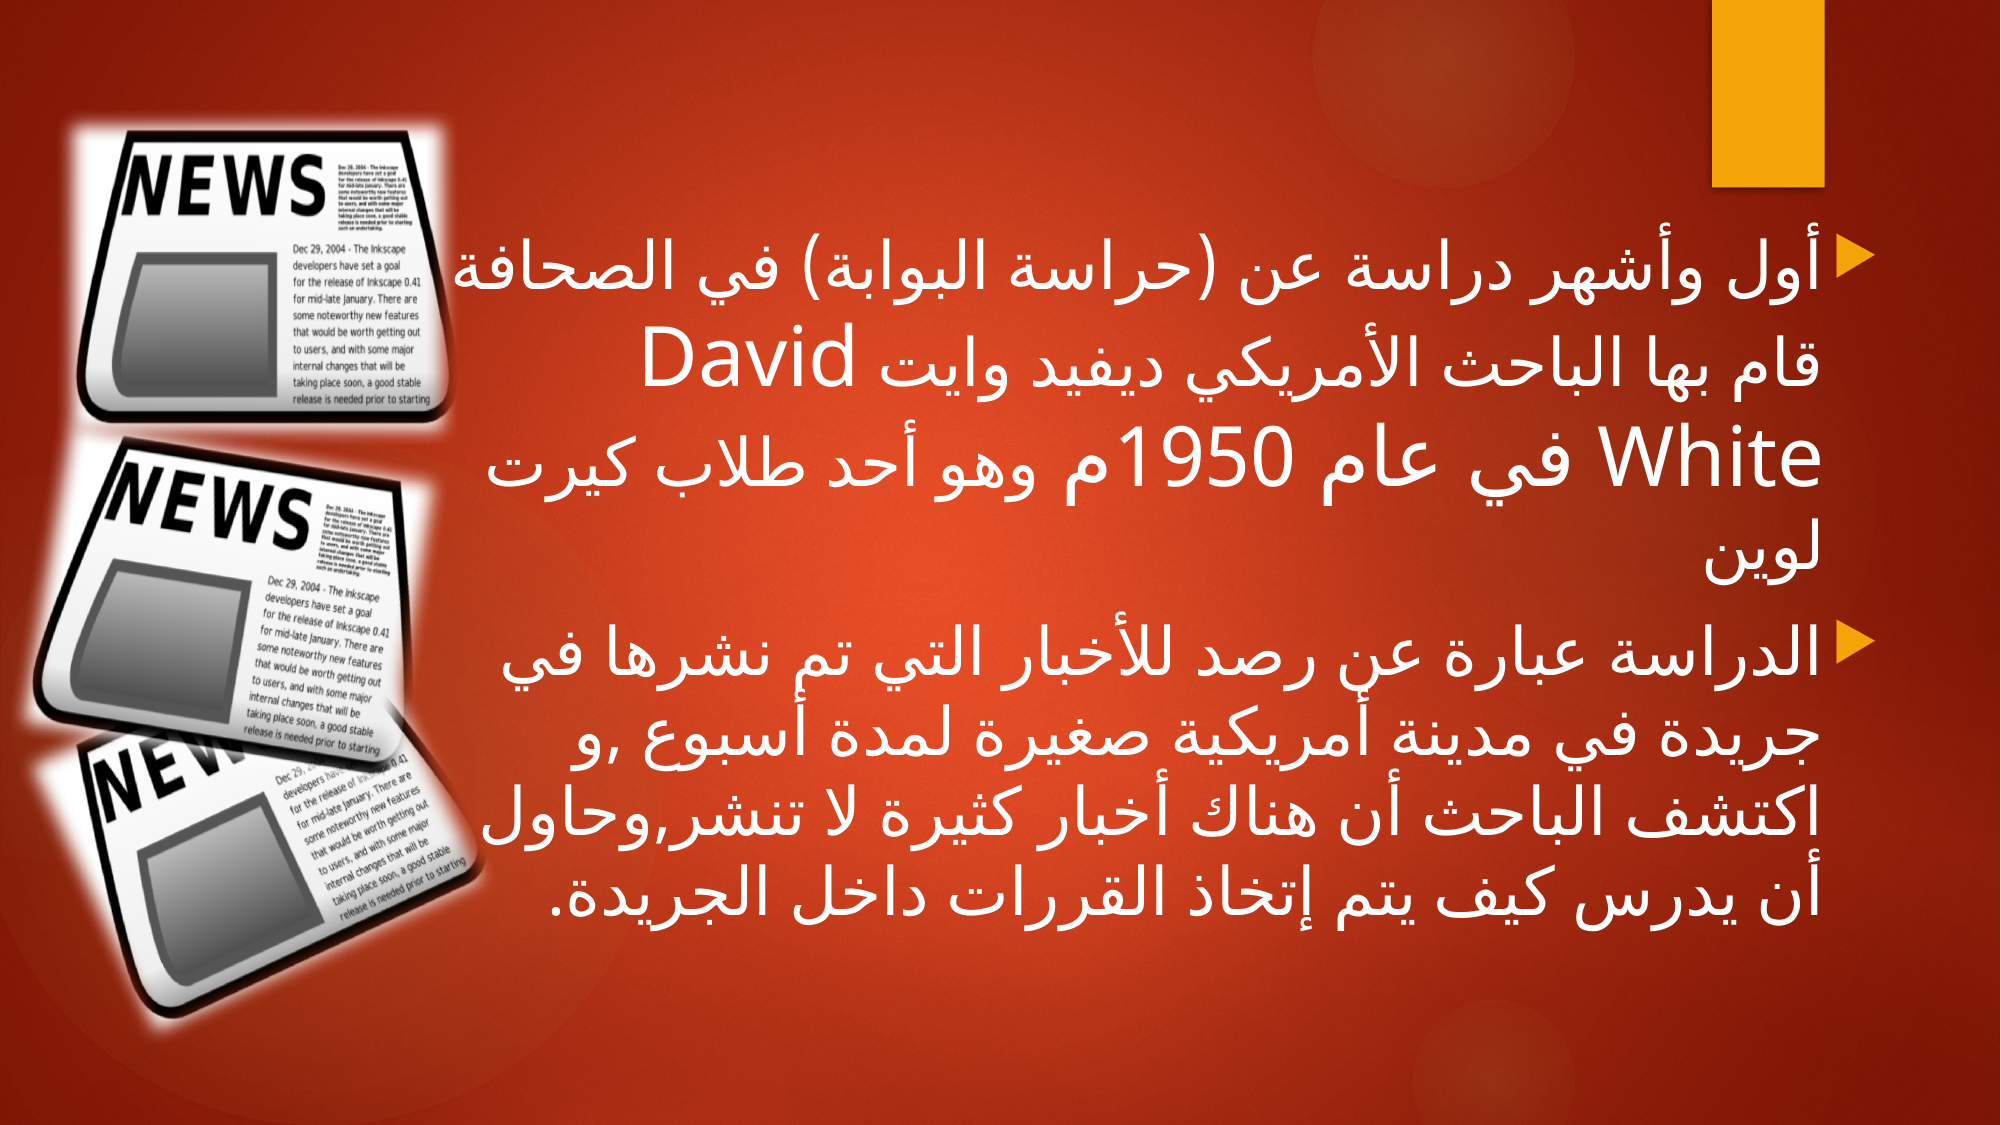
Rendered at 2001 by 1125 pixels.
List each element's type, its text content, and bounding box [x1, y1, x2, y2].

picture [24, 106, 468, 1015]
list أول وأشهر دراسة عن (حراسة البوابة) في الصحافة قام بها الباحث الأمريكي ديفيد وايت David White في عام 1950م وهو أحد طلاب كيرت لوين الدراسة عبارة عن رصد للأخبار التي تم نشرها في جريدة في مدينة أمريكية صغيرة لمدة أسبوع ,و اكتشف الباحث أن هناك أخبار كثيرة لا تنشر,وحاول أن يدرس كيف يتم إتخاذ القررات داخل الجريدة. [436, 215, 1897, 904]
